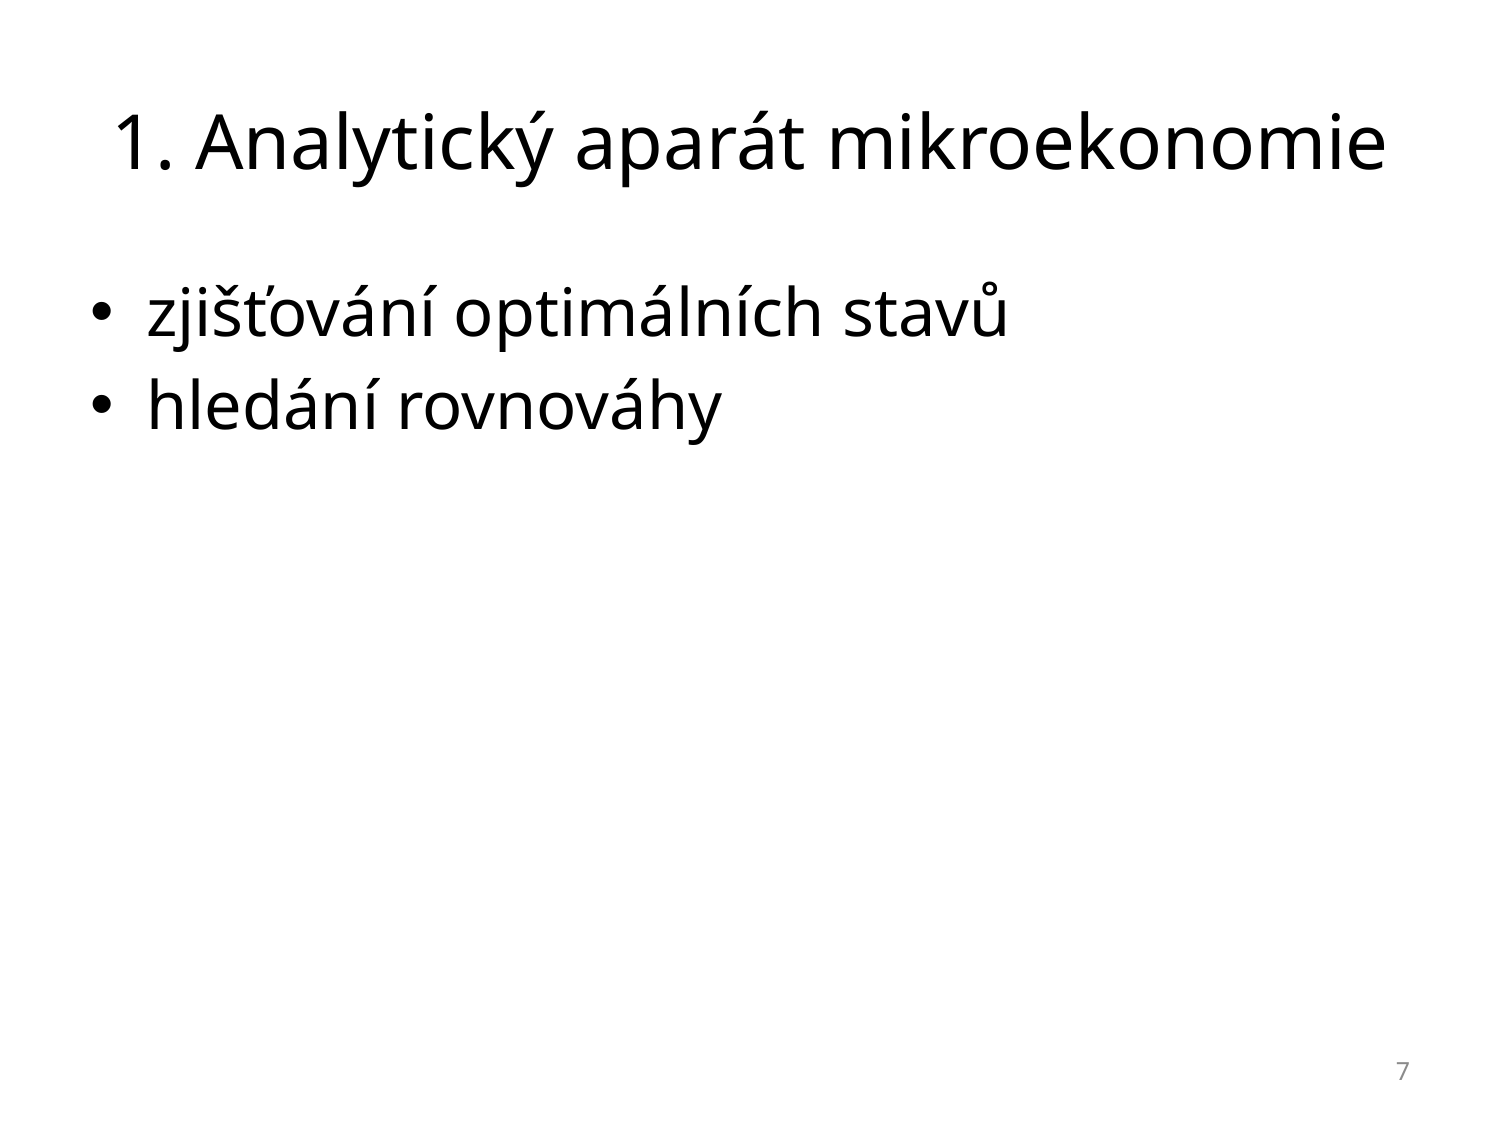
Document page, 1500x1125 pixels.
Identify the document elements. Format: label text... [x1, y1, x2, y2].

slide_number 7 [1074, 1042, 1425, 1103]
title 1. Analytický aparát mikroekonomie [75, 45, 1425, 233]
list zjišťování optimálních stavů hledání rovnováhy [75, 262, 1425, 1005]
